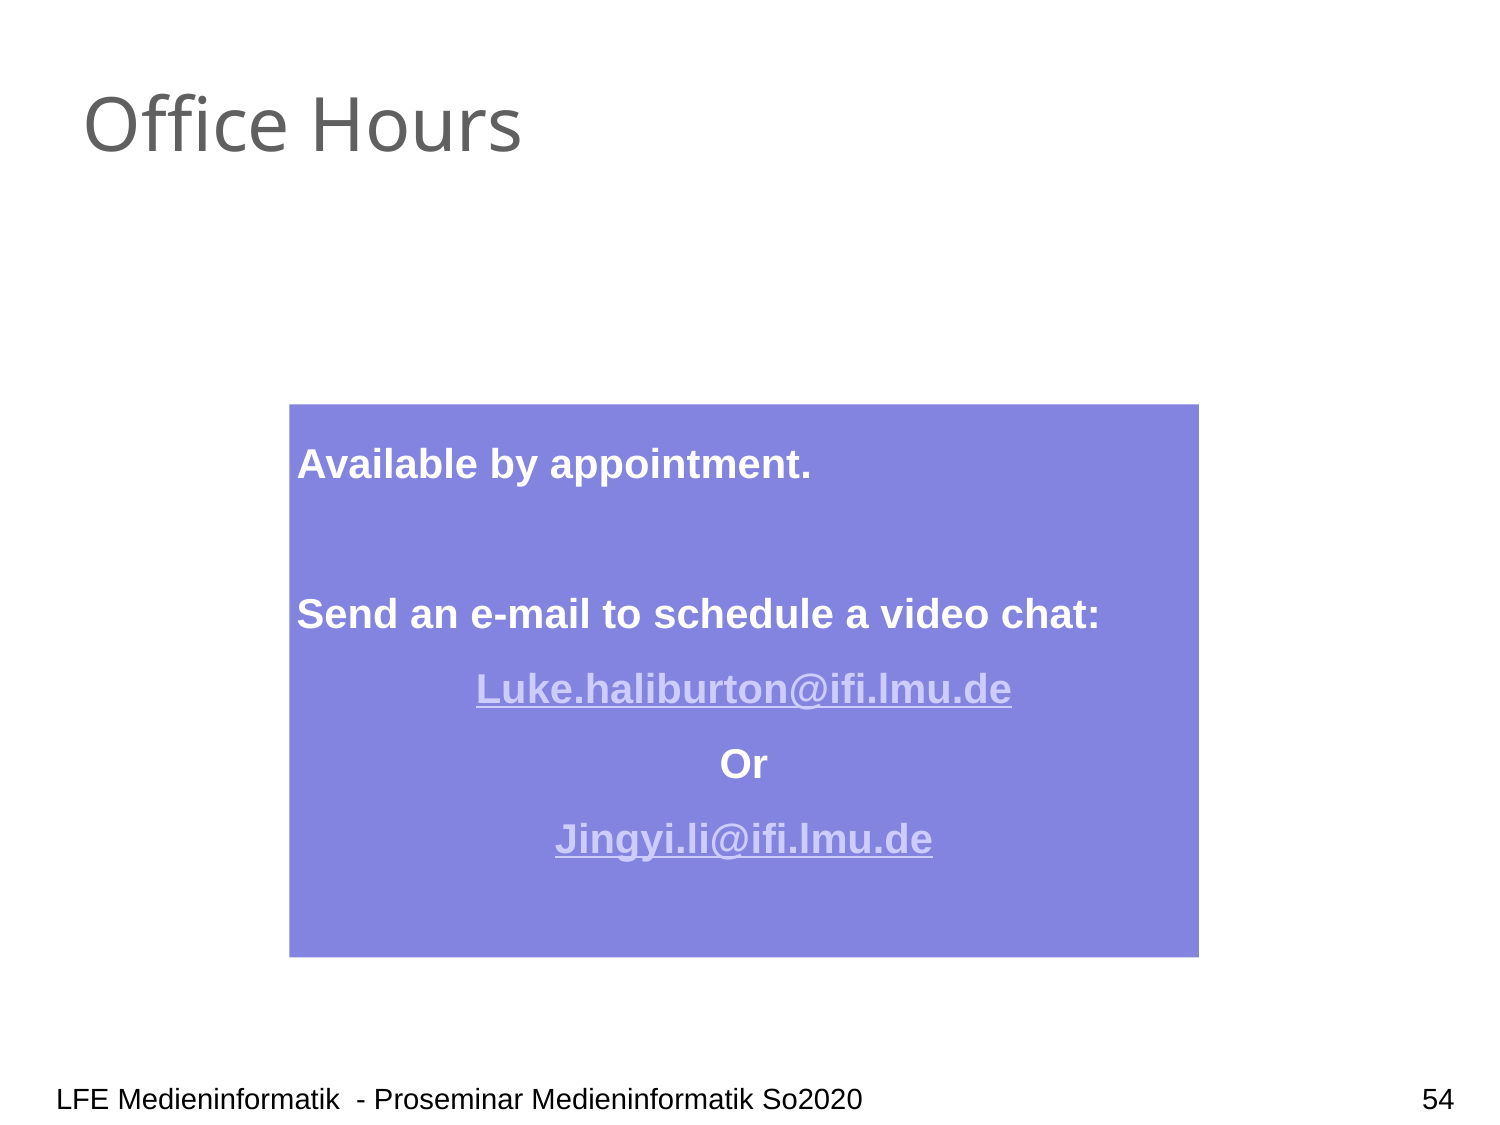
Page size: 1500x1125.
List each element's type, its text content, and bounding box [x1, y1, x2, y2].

text_box Office Hours [74, 28, 1425, 216]
slide_number 54 [1412, 1072, 1463, 1121]
text_box Available by appointment. Send an e-mail to schedule a video chat: Luke.haliburton@ifi.lmu.de Or Jingyi.li@ifi.lmu.de [289, 404, 1199, 958]
